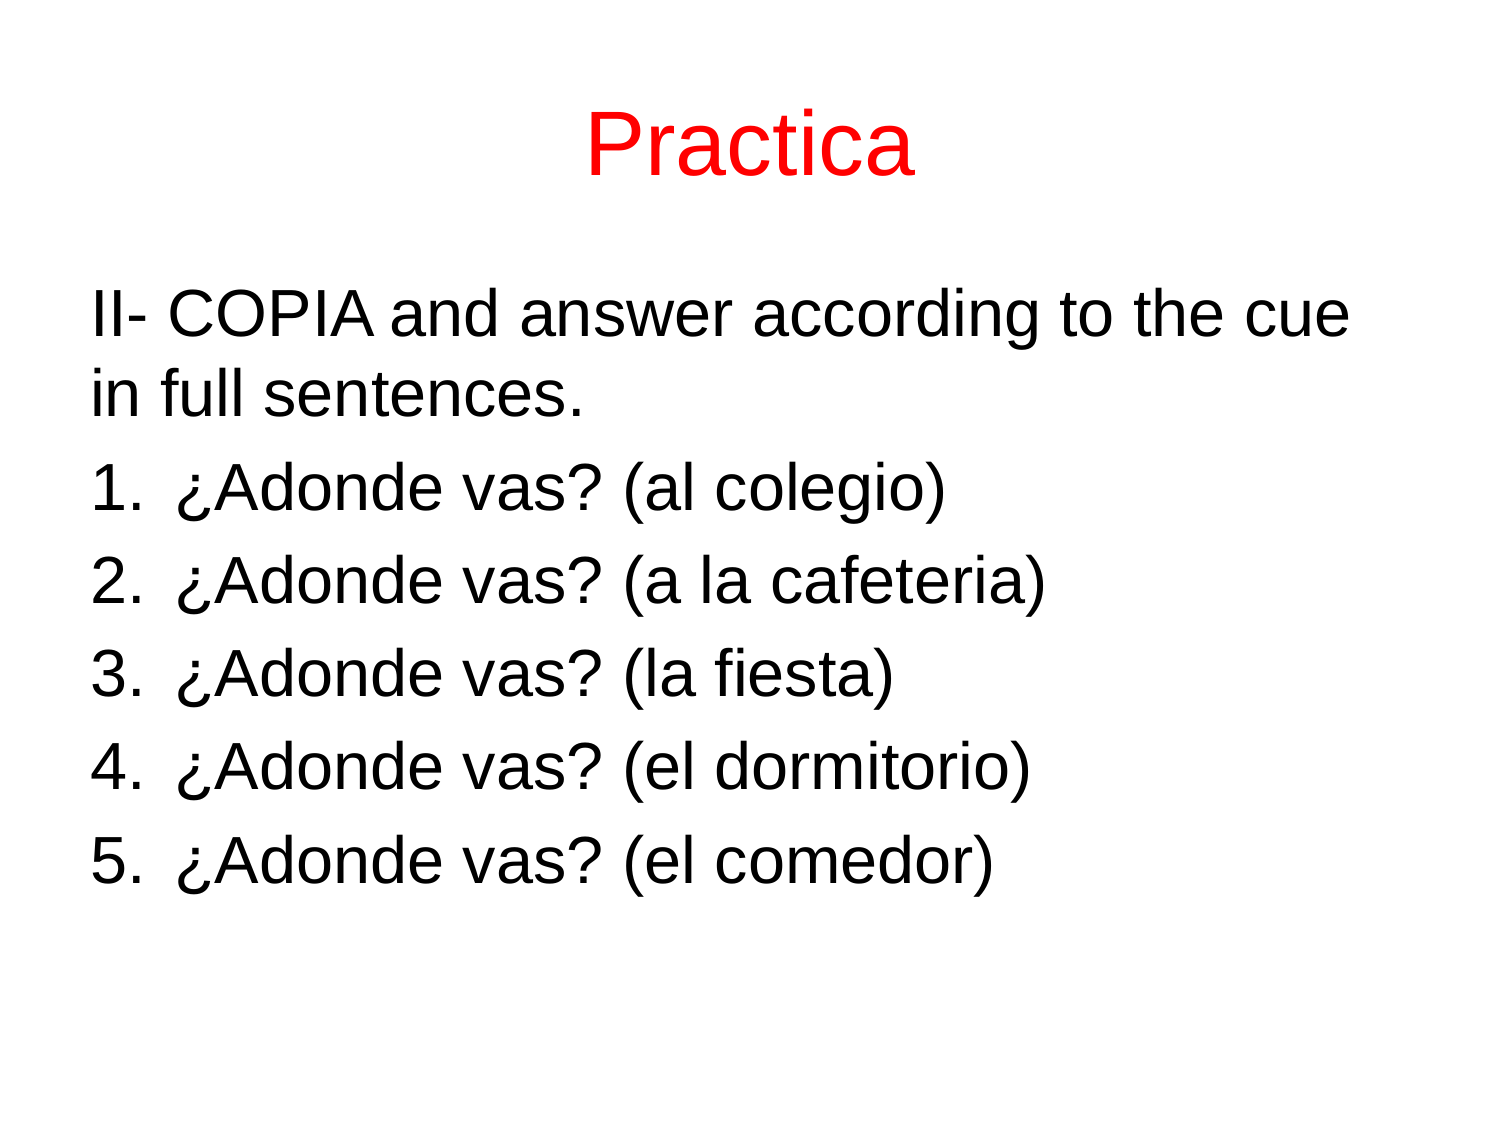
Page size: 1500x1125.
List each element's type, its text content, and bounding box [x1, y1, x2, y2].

list II- COPIA and answer according to the cue in full sentences. ¿Adonde vas? (al colegio) ¿Adonde vas? (a la cafeteria) ¿Adonde vas? (la fiesta) ¿Adonde vas? (el dormitorio) ¿Adonde vas? (el comedor) [75, 262, 1425, 1005]
title Practica [75, 45, 1425, 233]
